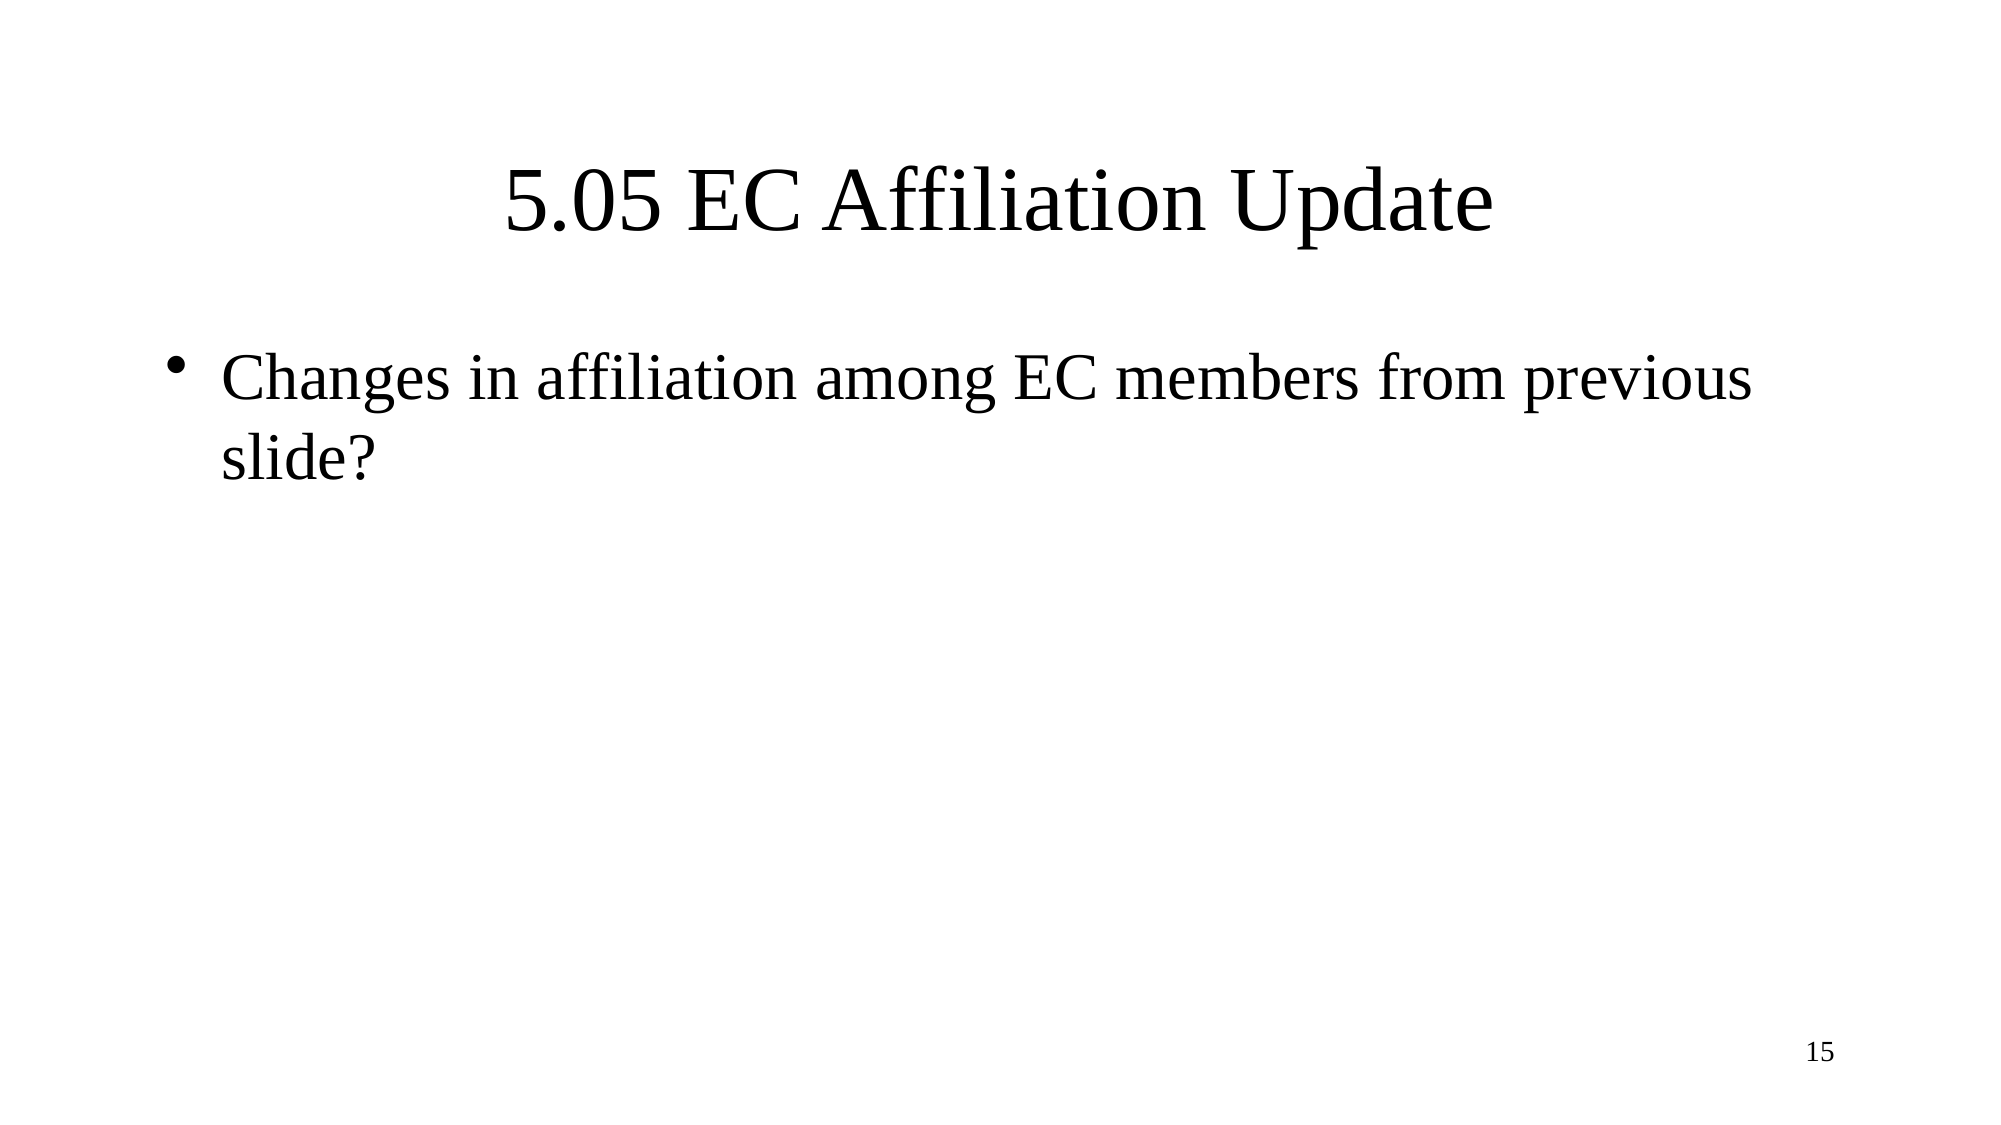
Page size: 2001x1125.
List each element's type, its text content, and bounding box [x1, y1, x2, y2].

title 5.05 EC Affiliation Update [362, 99, 1638, 288]
slide_number 15 [1433, 1024, 1851, 1101]
list Changes in affiliation among EC members from previous slide? [149, 324, 1851, 1001]
